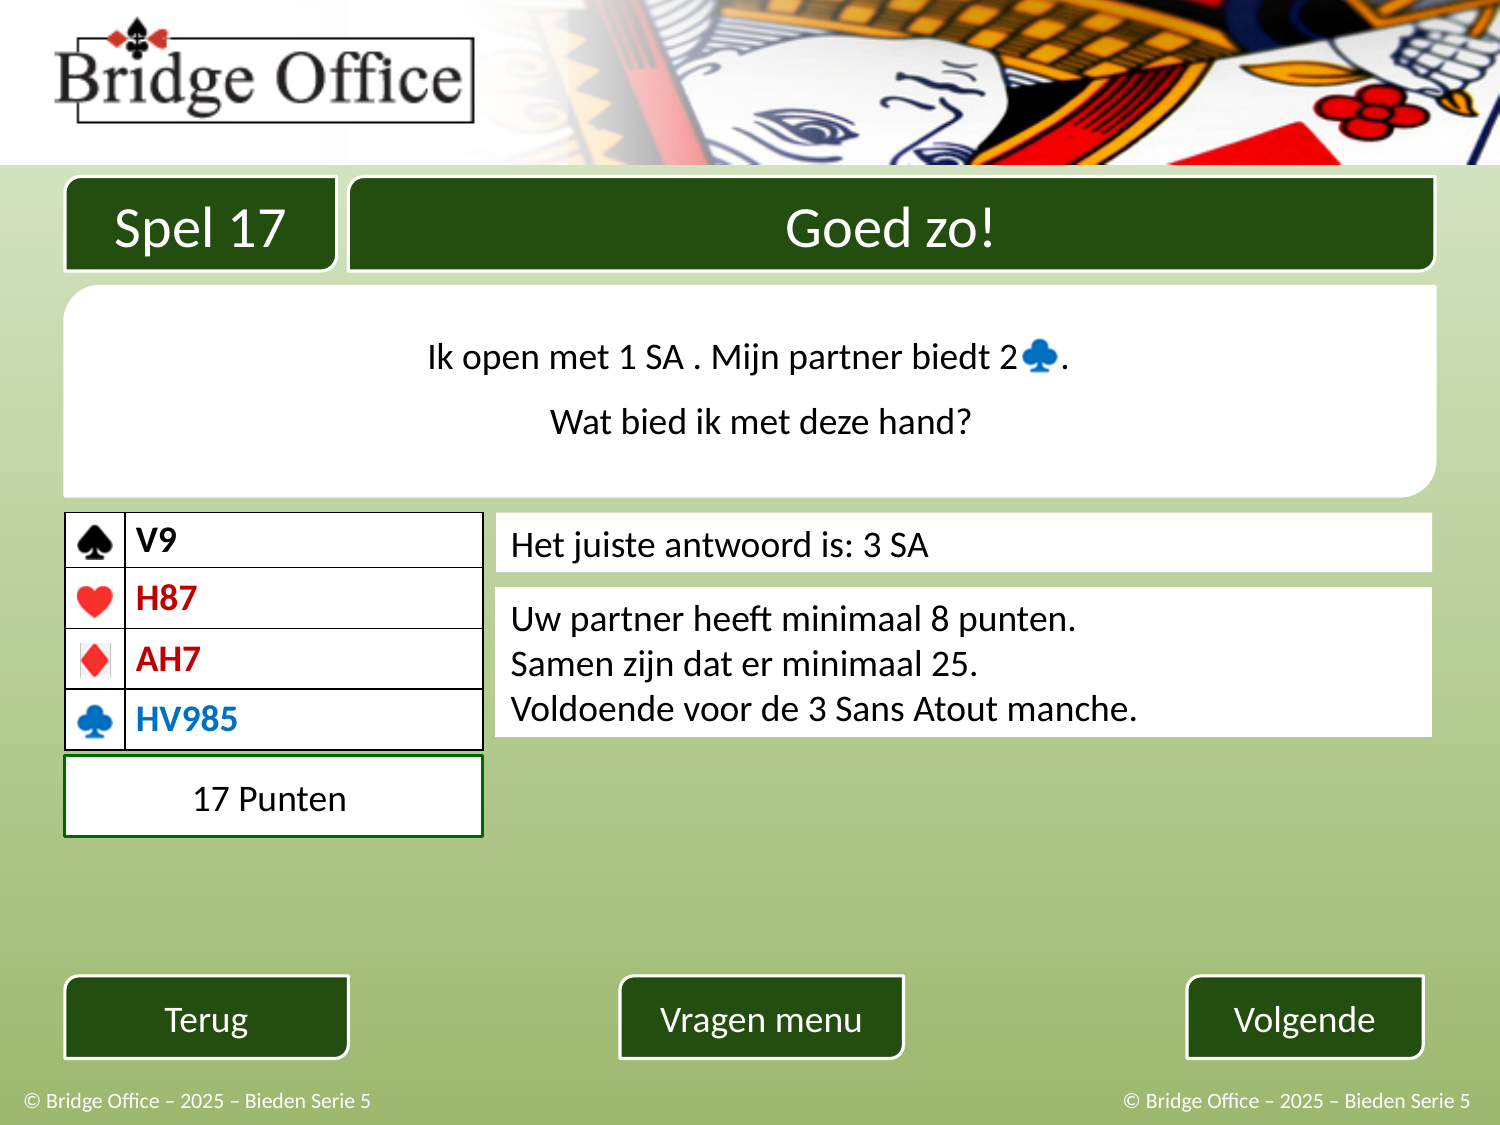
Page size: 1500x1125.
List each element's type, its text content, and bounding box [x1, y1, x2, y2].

picture [77, 703, 114, 740]
text_box Goed zo! [346, 179, 1437, 273]
text_box Terug [63, 974, 350, 1061]
table_cell [66, 568, 124, 628]
text_box Uw partner heeft minimaal 8 punten. Samen zijn dat er minimaal 25. Voldoende voor de 3 Sans Atout manche. [484, 587, 1500, 737]
picture [77, 643, 114, 679]
table_cell AH7 [126, 629, 482, 688]
table_cell [66, 629, 124, 688]
text_box Het juiste antwoord is: 3 SA [496, 512, 1433, 573]
table_header [66, 513, 124, 567]
text_box 17 Punten [63, 754, 484, 838]
picture [77, 585, 114, 618]
text_box Vragen menu [618, 974, 906, 1061]
table_header V9 [126, 513, 482, 567]
text_box Volgende [1185, 974, 1425, 1061]
table_cell HV985 [126, 690, 482, 749]
text_box © Bridge Office – 2025 – Bieden Serie 5 [8, 1079, 393, 1121]
text_box © Bridge Office – 2025 – Bieden Serie 5 [1107, 1079, 1500, 1121]
text_box Wat bied ik met deze hand? [528, 389, 995, 450]
text_box Spel 17 [63, 179, 339, 273]
text_box [63, 284, 1437, 498]
picture [0, 0, 1500, 166]
picture [1022, 338, 1059, 374]
table_cell H87 [126, 568, 482, 628]
picture [77, 524, 114, 561]
text_box Ik open met 1 SA . Mijn partner biedt 2 . [394, 324, 1104, 385]
table_cell [66, 690, 124, 749]
